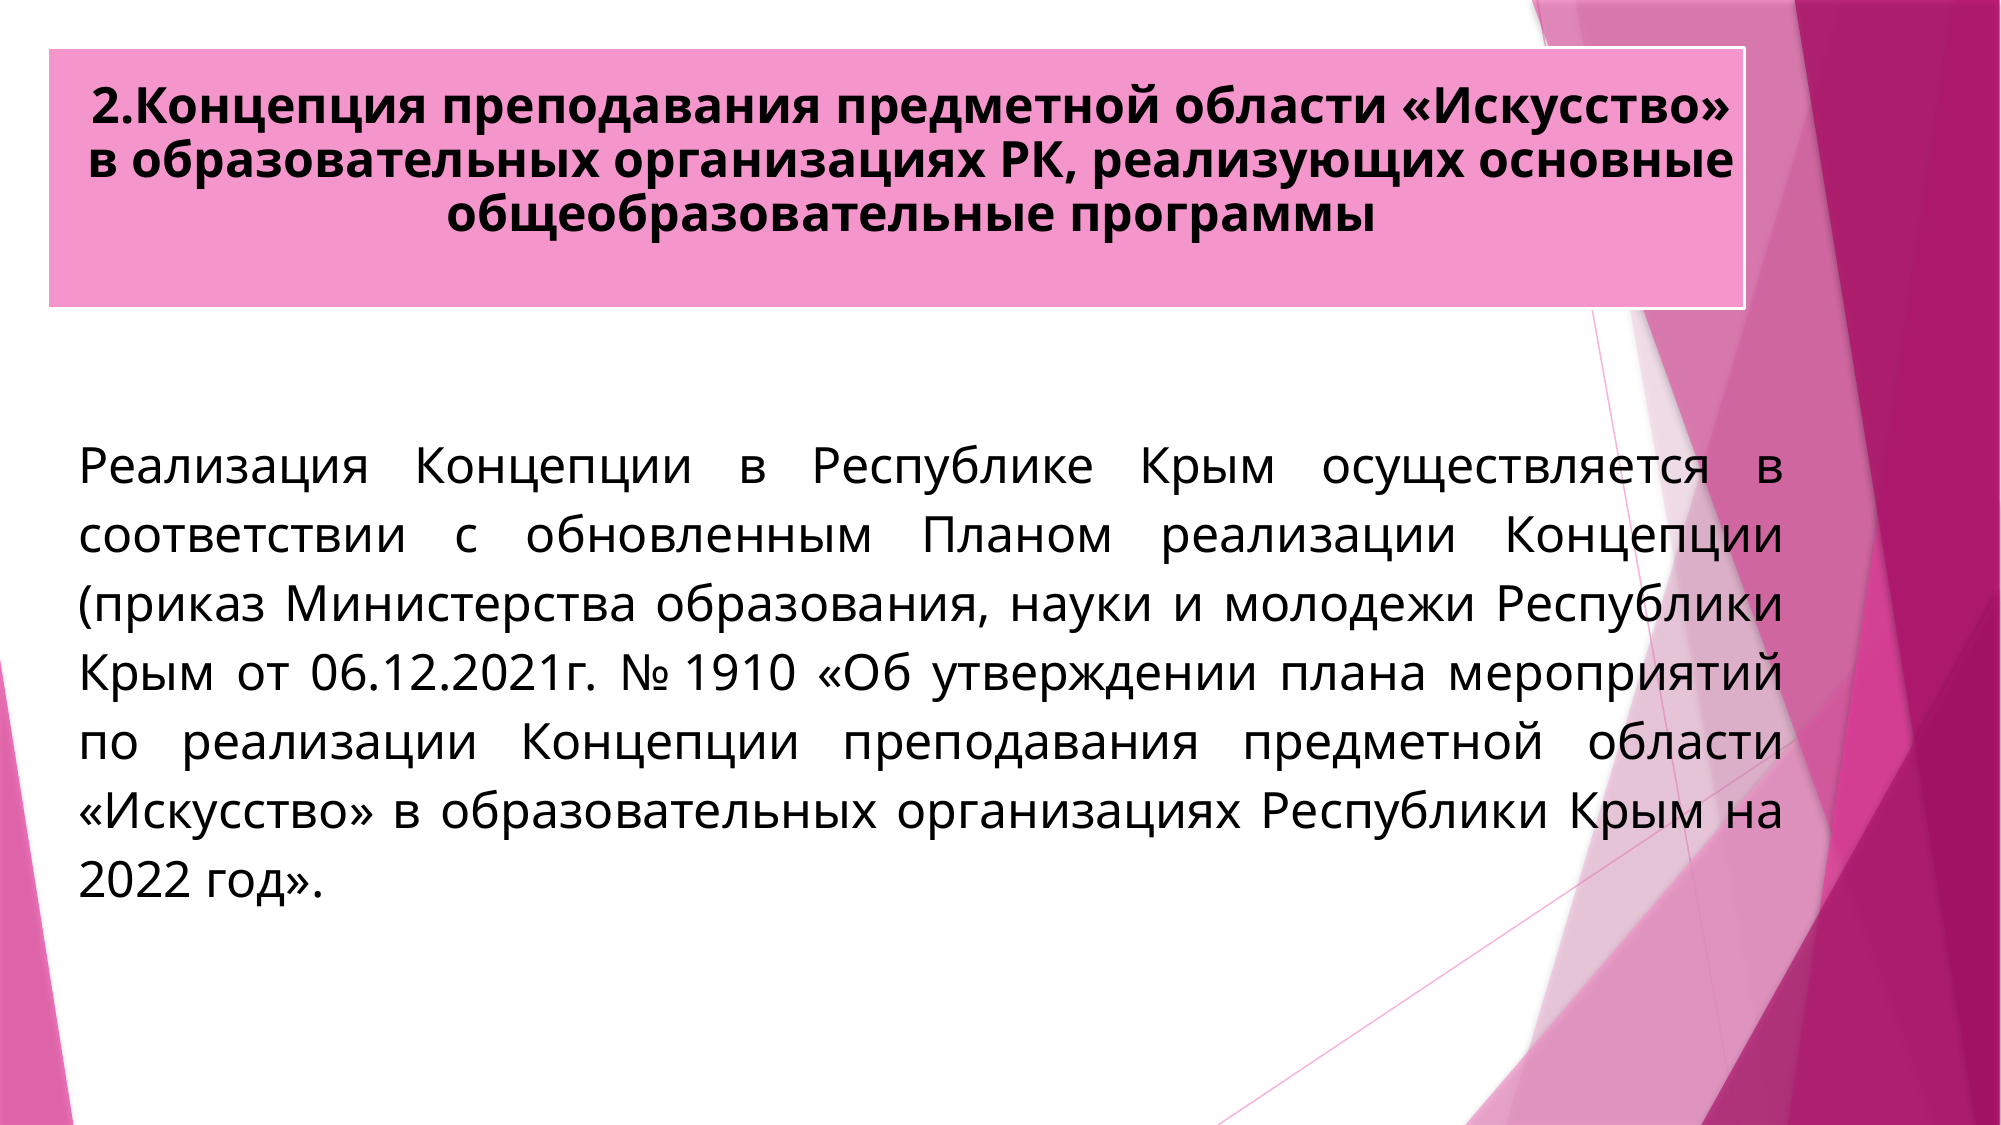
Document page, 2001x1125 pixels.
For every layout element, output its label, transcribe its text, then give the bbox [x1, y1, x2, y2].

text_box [47, 47, 1761, 310]
text_box Реализация Концепции в Республике Крым осуществляется в соответствии с обновленным Планом реализации Концепции (приказ Министерства образования, науки и молодежи Республики Крым от 06.12.2021г. № 1910 «Об утверждении плана мероприятий по реализации Концепции преподавания предметной области «Искусство» в образовательных организациях Республики Крым на 2022 год». [63, 417, 1800, 915]
